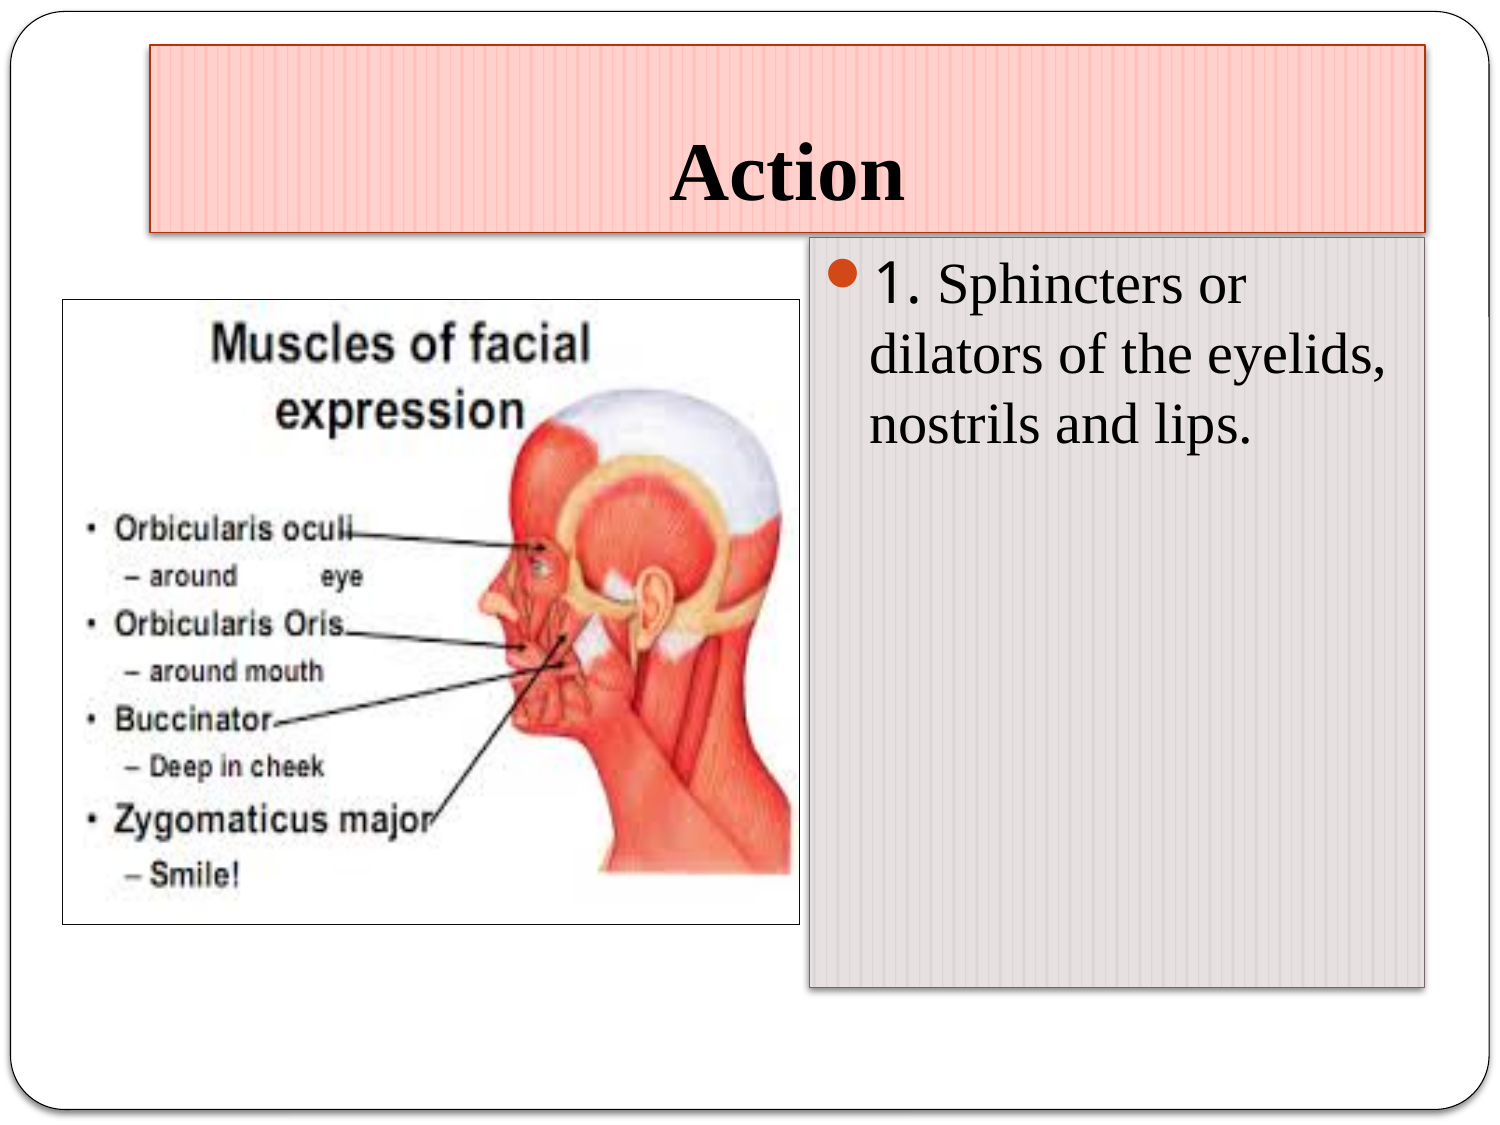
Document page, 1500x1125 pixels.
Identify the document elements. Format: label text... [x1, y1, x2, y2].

title Action [149, 44, 1426, 233]
list 1. Sphincters or dilators of the eyelids, nostrils and lips. [809, 237, 1425, 988]
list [62, 299, 801, 926]
